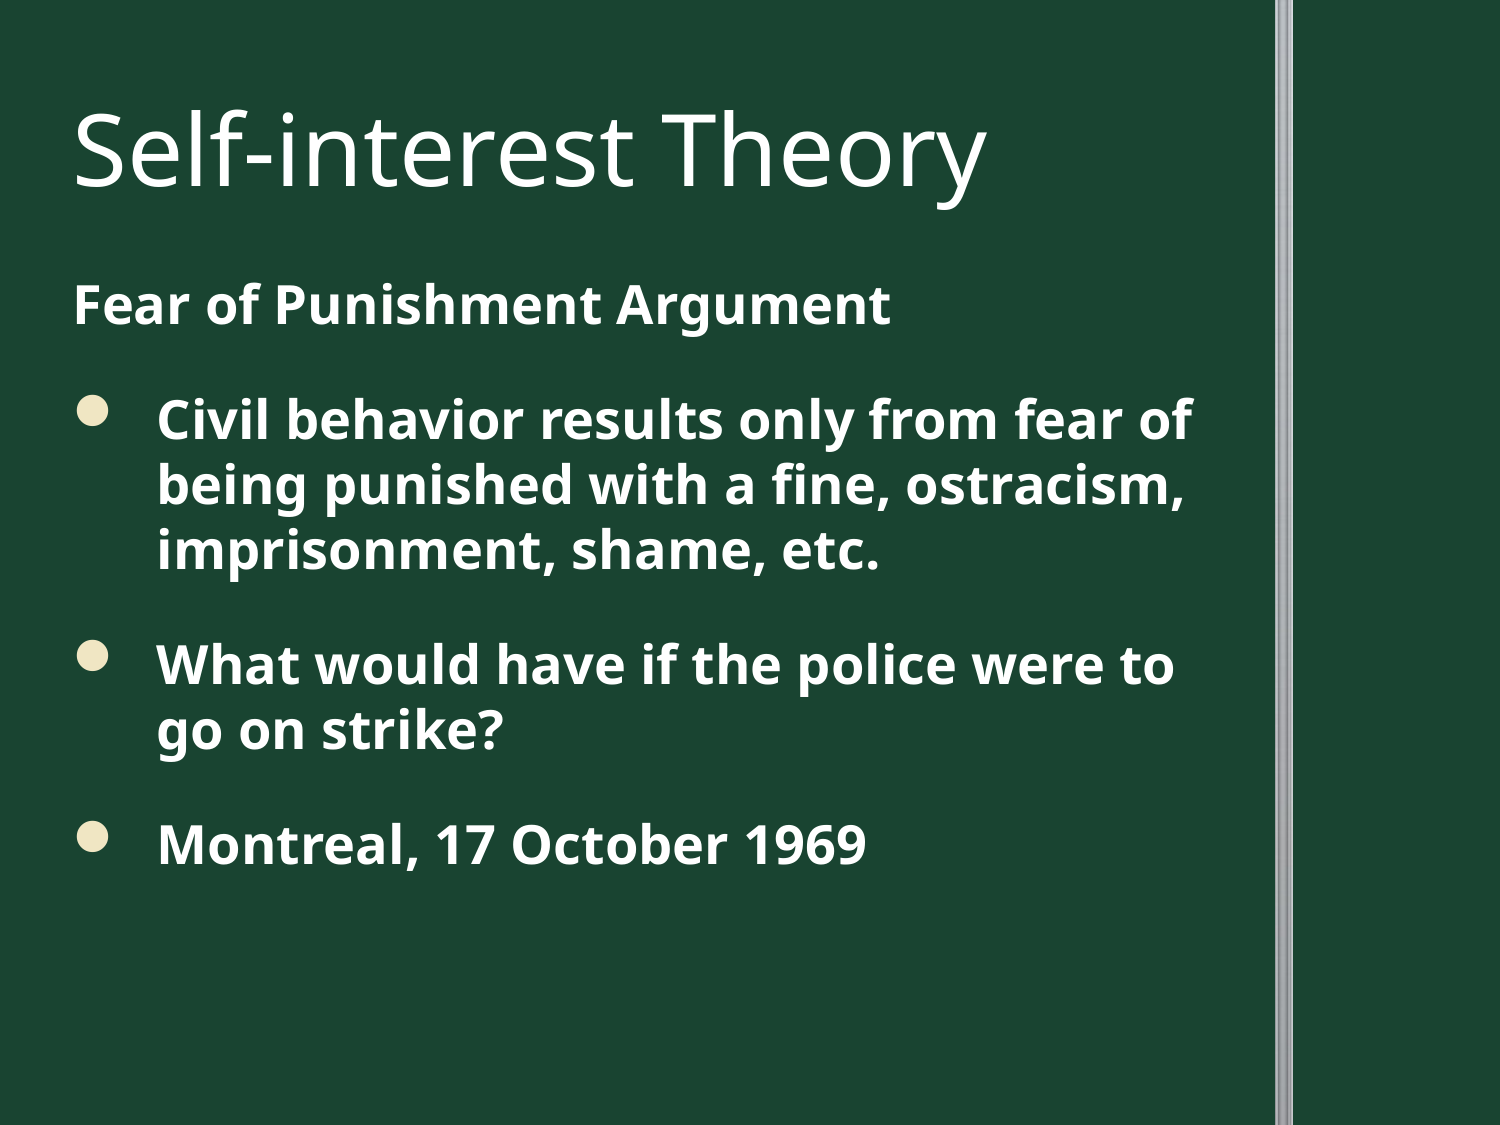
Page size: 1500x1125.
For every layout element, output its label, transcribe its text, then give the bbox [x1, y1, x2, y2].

list Fear of Punishment Argument Civil behavior results only from fear of being punished with a fine, ostracism, imprisonment, shame, etc. What would have if the police were to go on strike? Montreal, 17 October 1969 [57, 262, 1268, 1125]
title Self-interest Theory [57, 86, 1220, 207]
picture [1275, 0, 1293, 1125]
